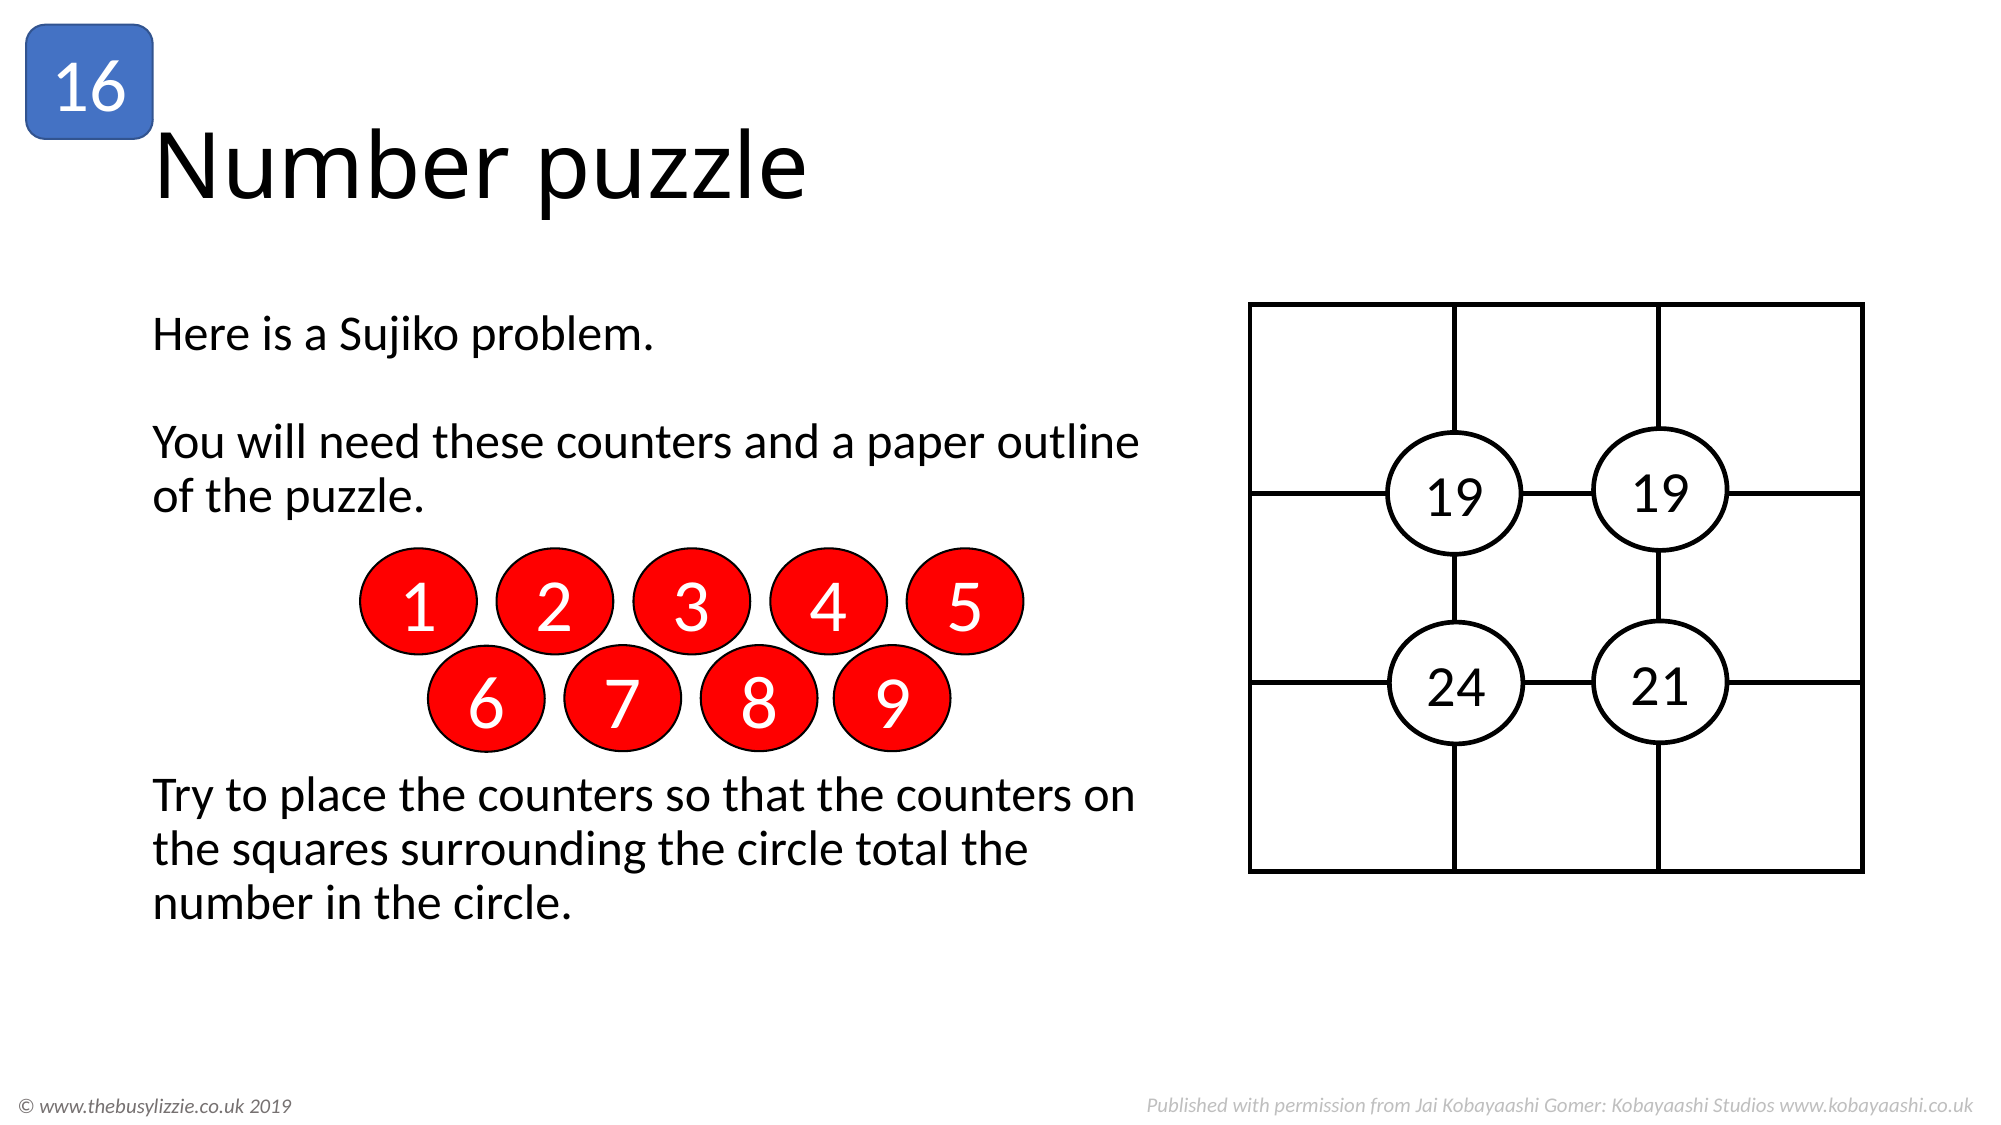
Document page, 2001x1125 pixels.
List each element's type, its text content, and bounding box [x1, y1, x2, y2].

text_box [360, 548, 1024, 752]
text_box © www.thebusylizzie.co.uk 2019 [2, 1085, 311, 1125]
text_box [1250, 304, 1863, 872]
list Here is a Sujiko problem. You will need these counters and a paper outline of the puzzle. Try to place the counters so that the counters on the squares surrounding the circle total the number in the circle. [137, 299, 1186, 1049]
title Number puzzle [137, 59, 1863, 278]
text_box Published with permission from Jai Kobayaashi Gomer: Kobayaashi Studios www.kobayaashi.co.uk [1131, 1084, 2000, 1125]
text_box 16 [25, 23, 154, 140]
